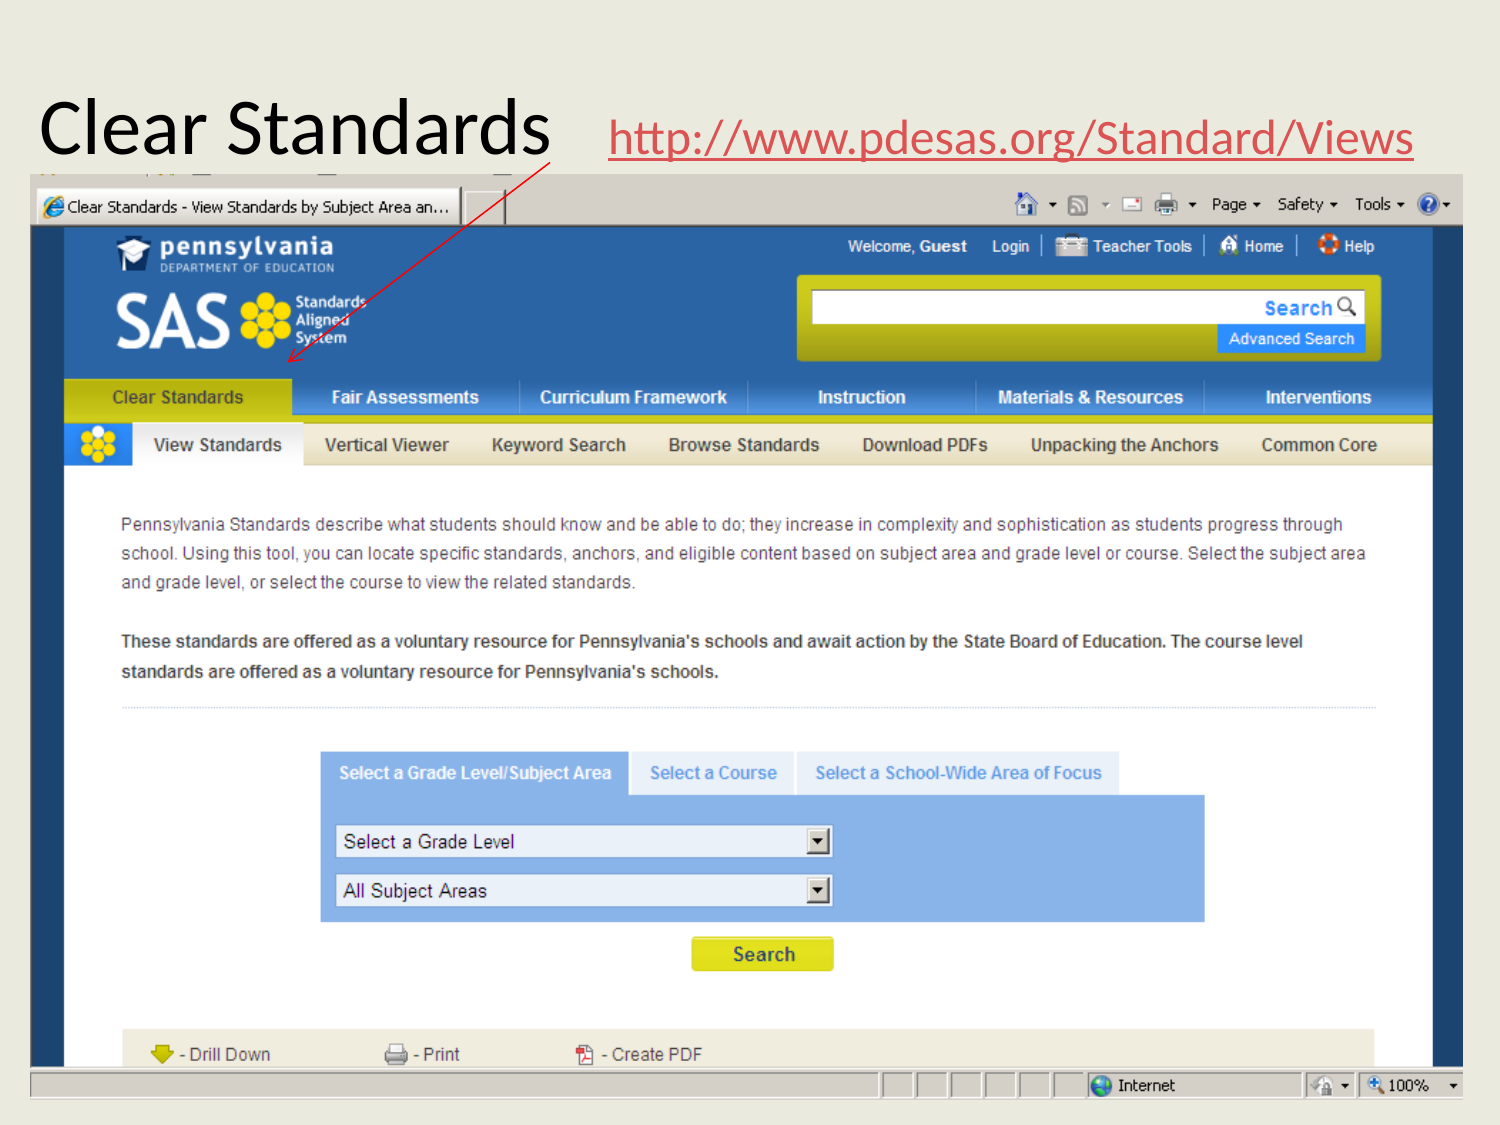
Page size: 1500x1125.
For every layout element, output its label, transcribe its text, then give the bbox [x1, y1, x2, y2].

title Clear Standards http://www.pdesas.org/Standard/Views [24, 45, 1463, 200]
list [30, 174, 1463, 1101]
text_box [287, 162, 551, 363]
